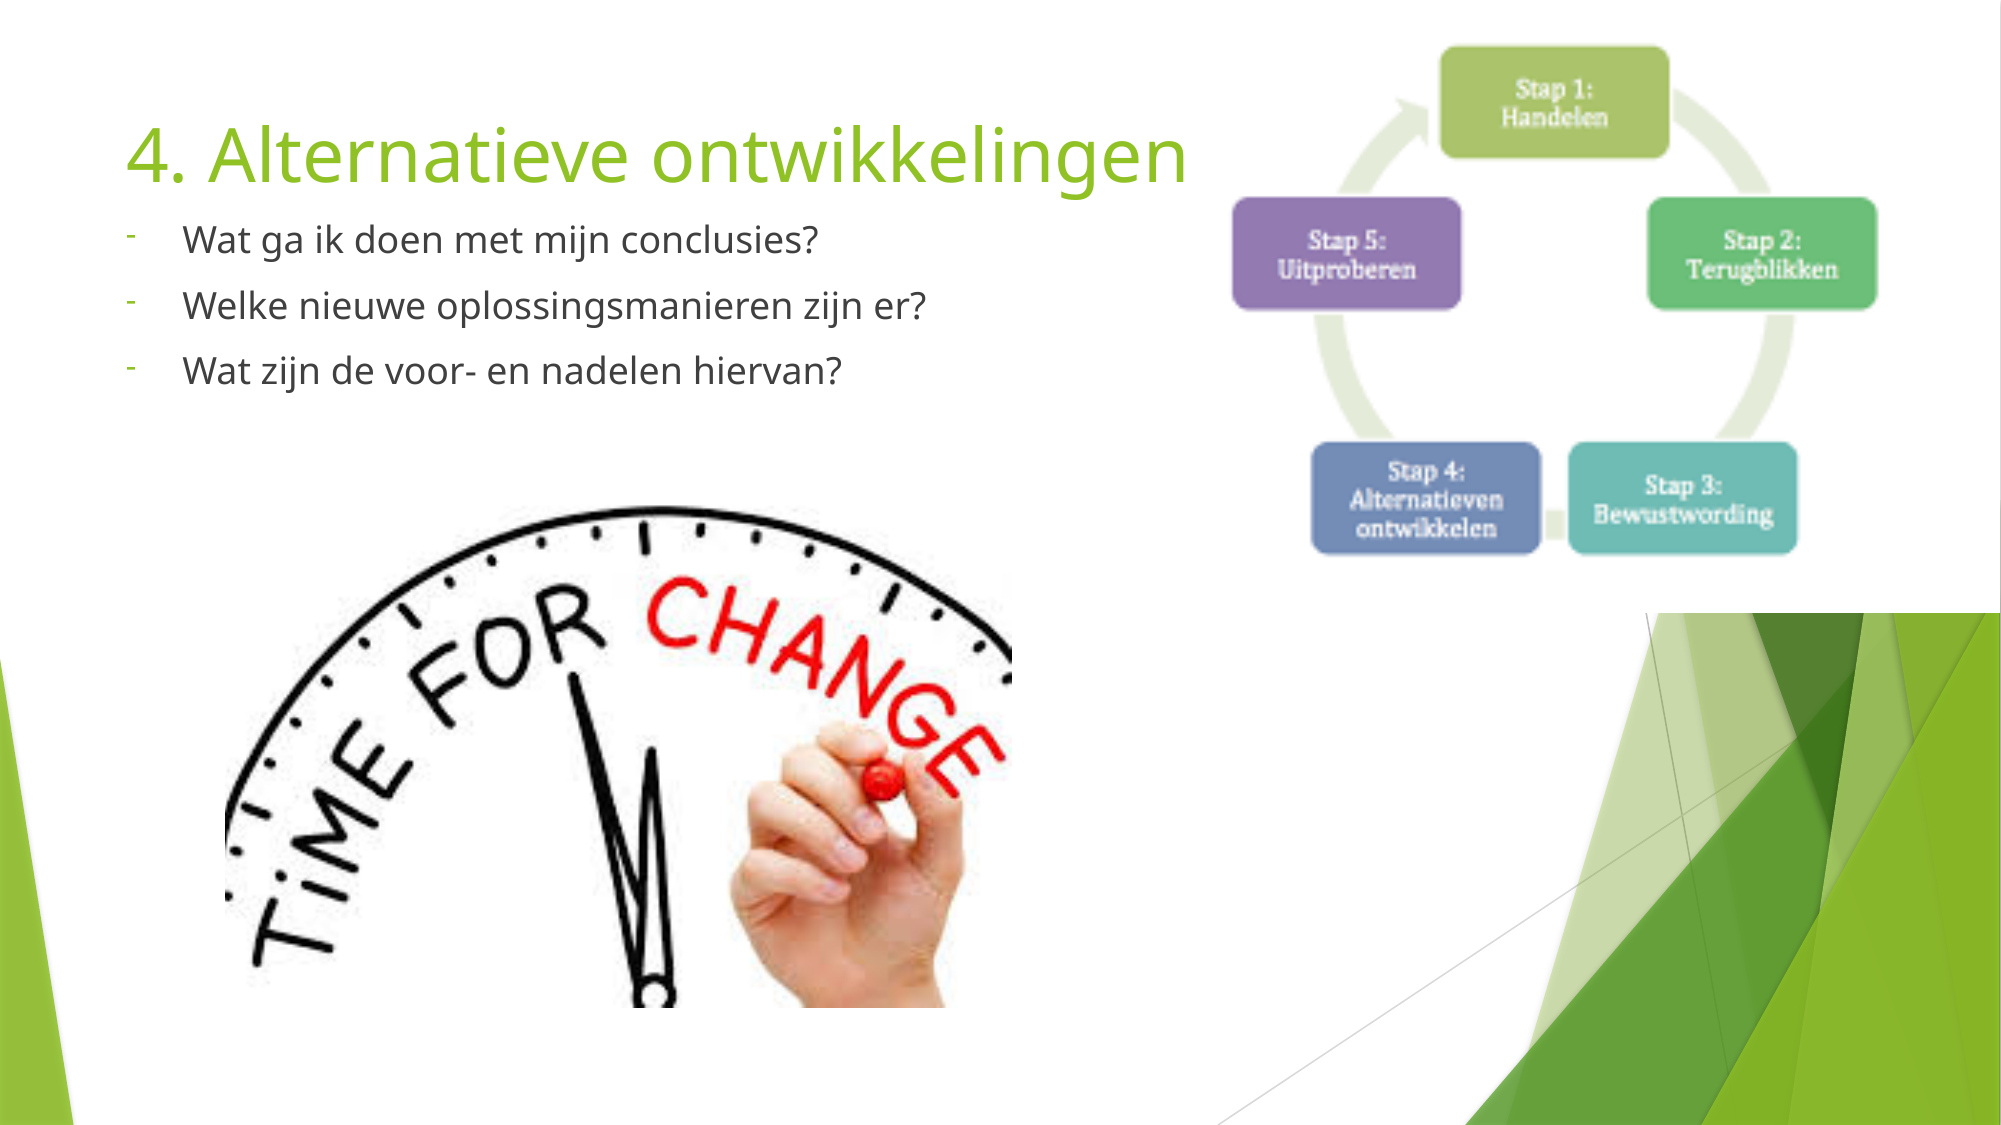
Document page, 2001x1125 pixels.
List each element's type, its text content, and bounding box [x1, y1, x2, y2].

picture [1125, 0, 2000, 614]
list Wat ga ik doen met mijn conclusies? Welke nieuwe oplossingsmanieren zijn er? Wat zijn de voor- en nadelen hiervan? [111, 208, 1522, 845]
title 4. Alternatieve ontwikkelingen [111, 99, 1120, 208]
picture [225, 483, 1013, 1008]
